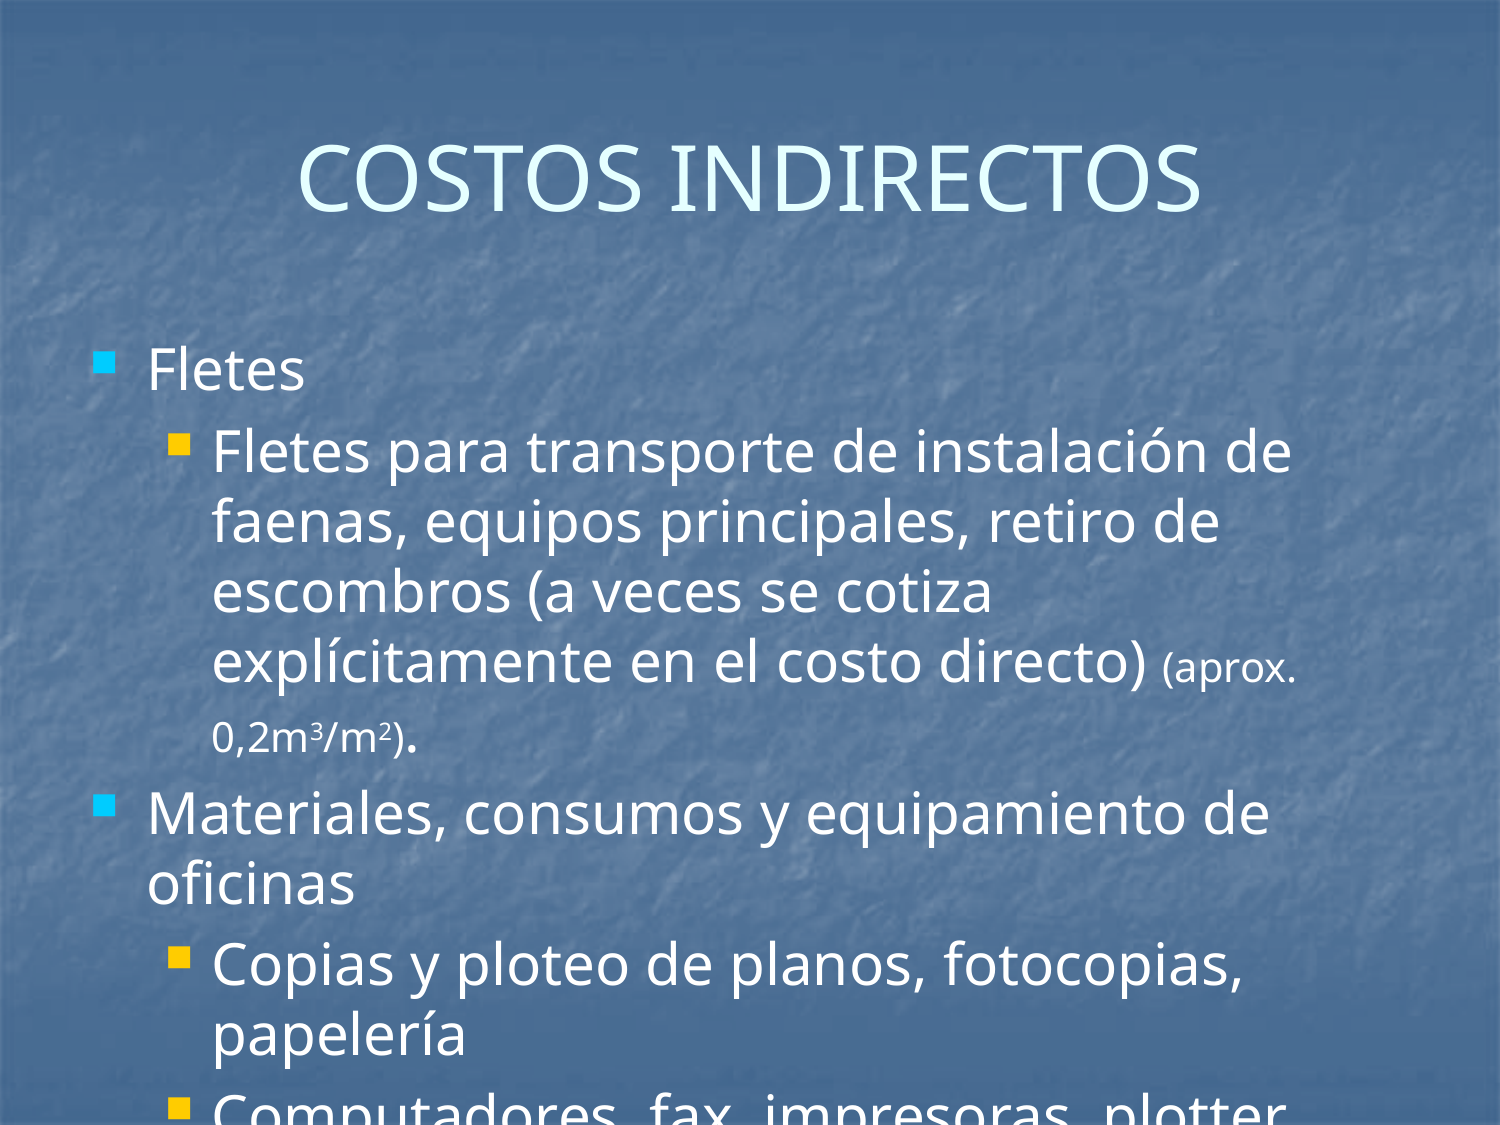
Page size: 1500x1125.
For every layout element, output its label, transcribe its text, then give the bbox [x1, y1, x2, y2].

list Fletes Fletes para transporte de instalación de faenas, equipos principales, retiro de escombros (a veces se cotiza explícitamente en el costo directo) (aprox. 0,2m3/m2). Materiales, consumos y equipamiento de oficinas Copias y ploteo de planos, fotocopias, papelería Computadores, fax, impresoras, plotter Caja chica [74, 324, 1426, 1083]
title COSTOS INDIRECTOS [74, 62, 1426, 288]
